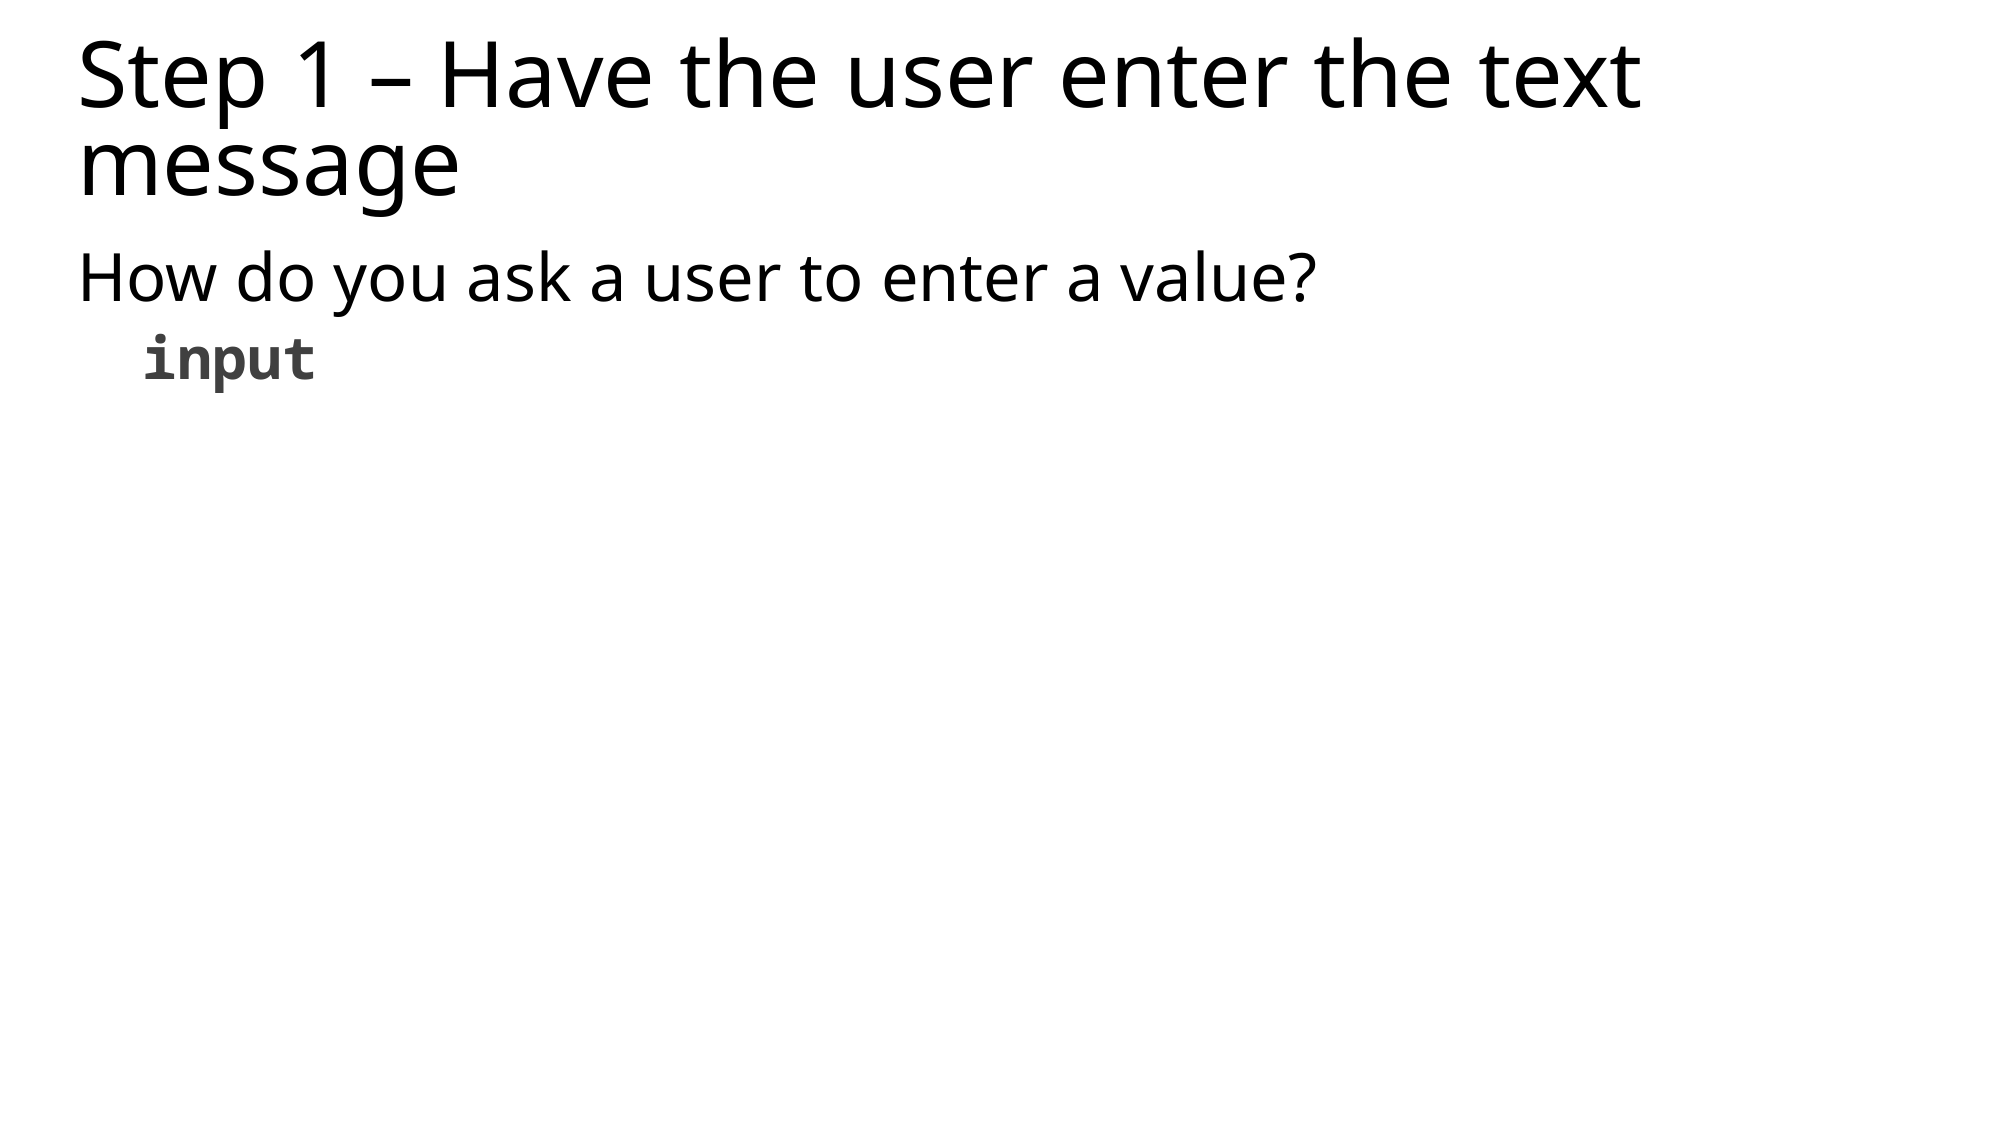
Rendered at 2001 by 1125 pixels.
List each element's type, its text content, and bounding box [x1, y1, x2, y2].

title Step 1 – Have the user enter the text message [62, 29, 1953, 205]
list How do you ask a user to enter a value? input [62, 227, 1953, 1096]
